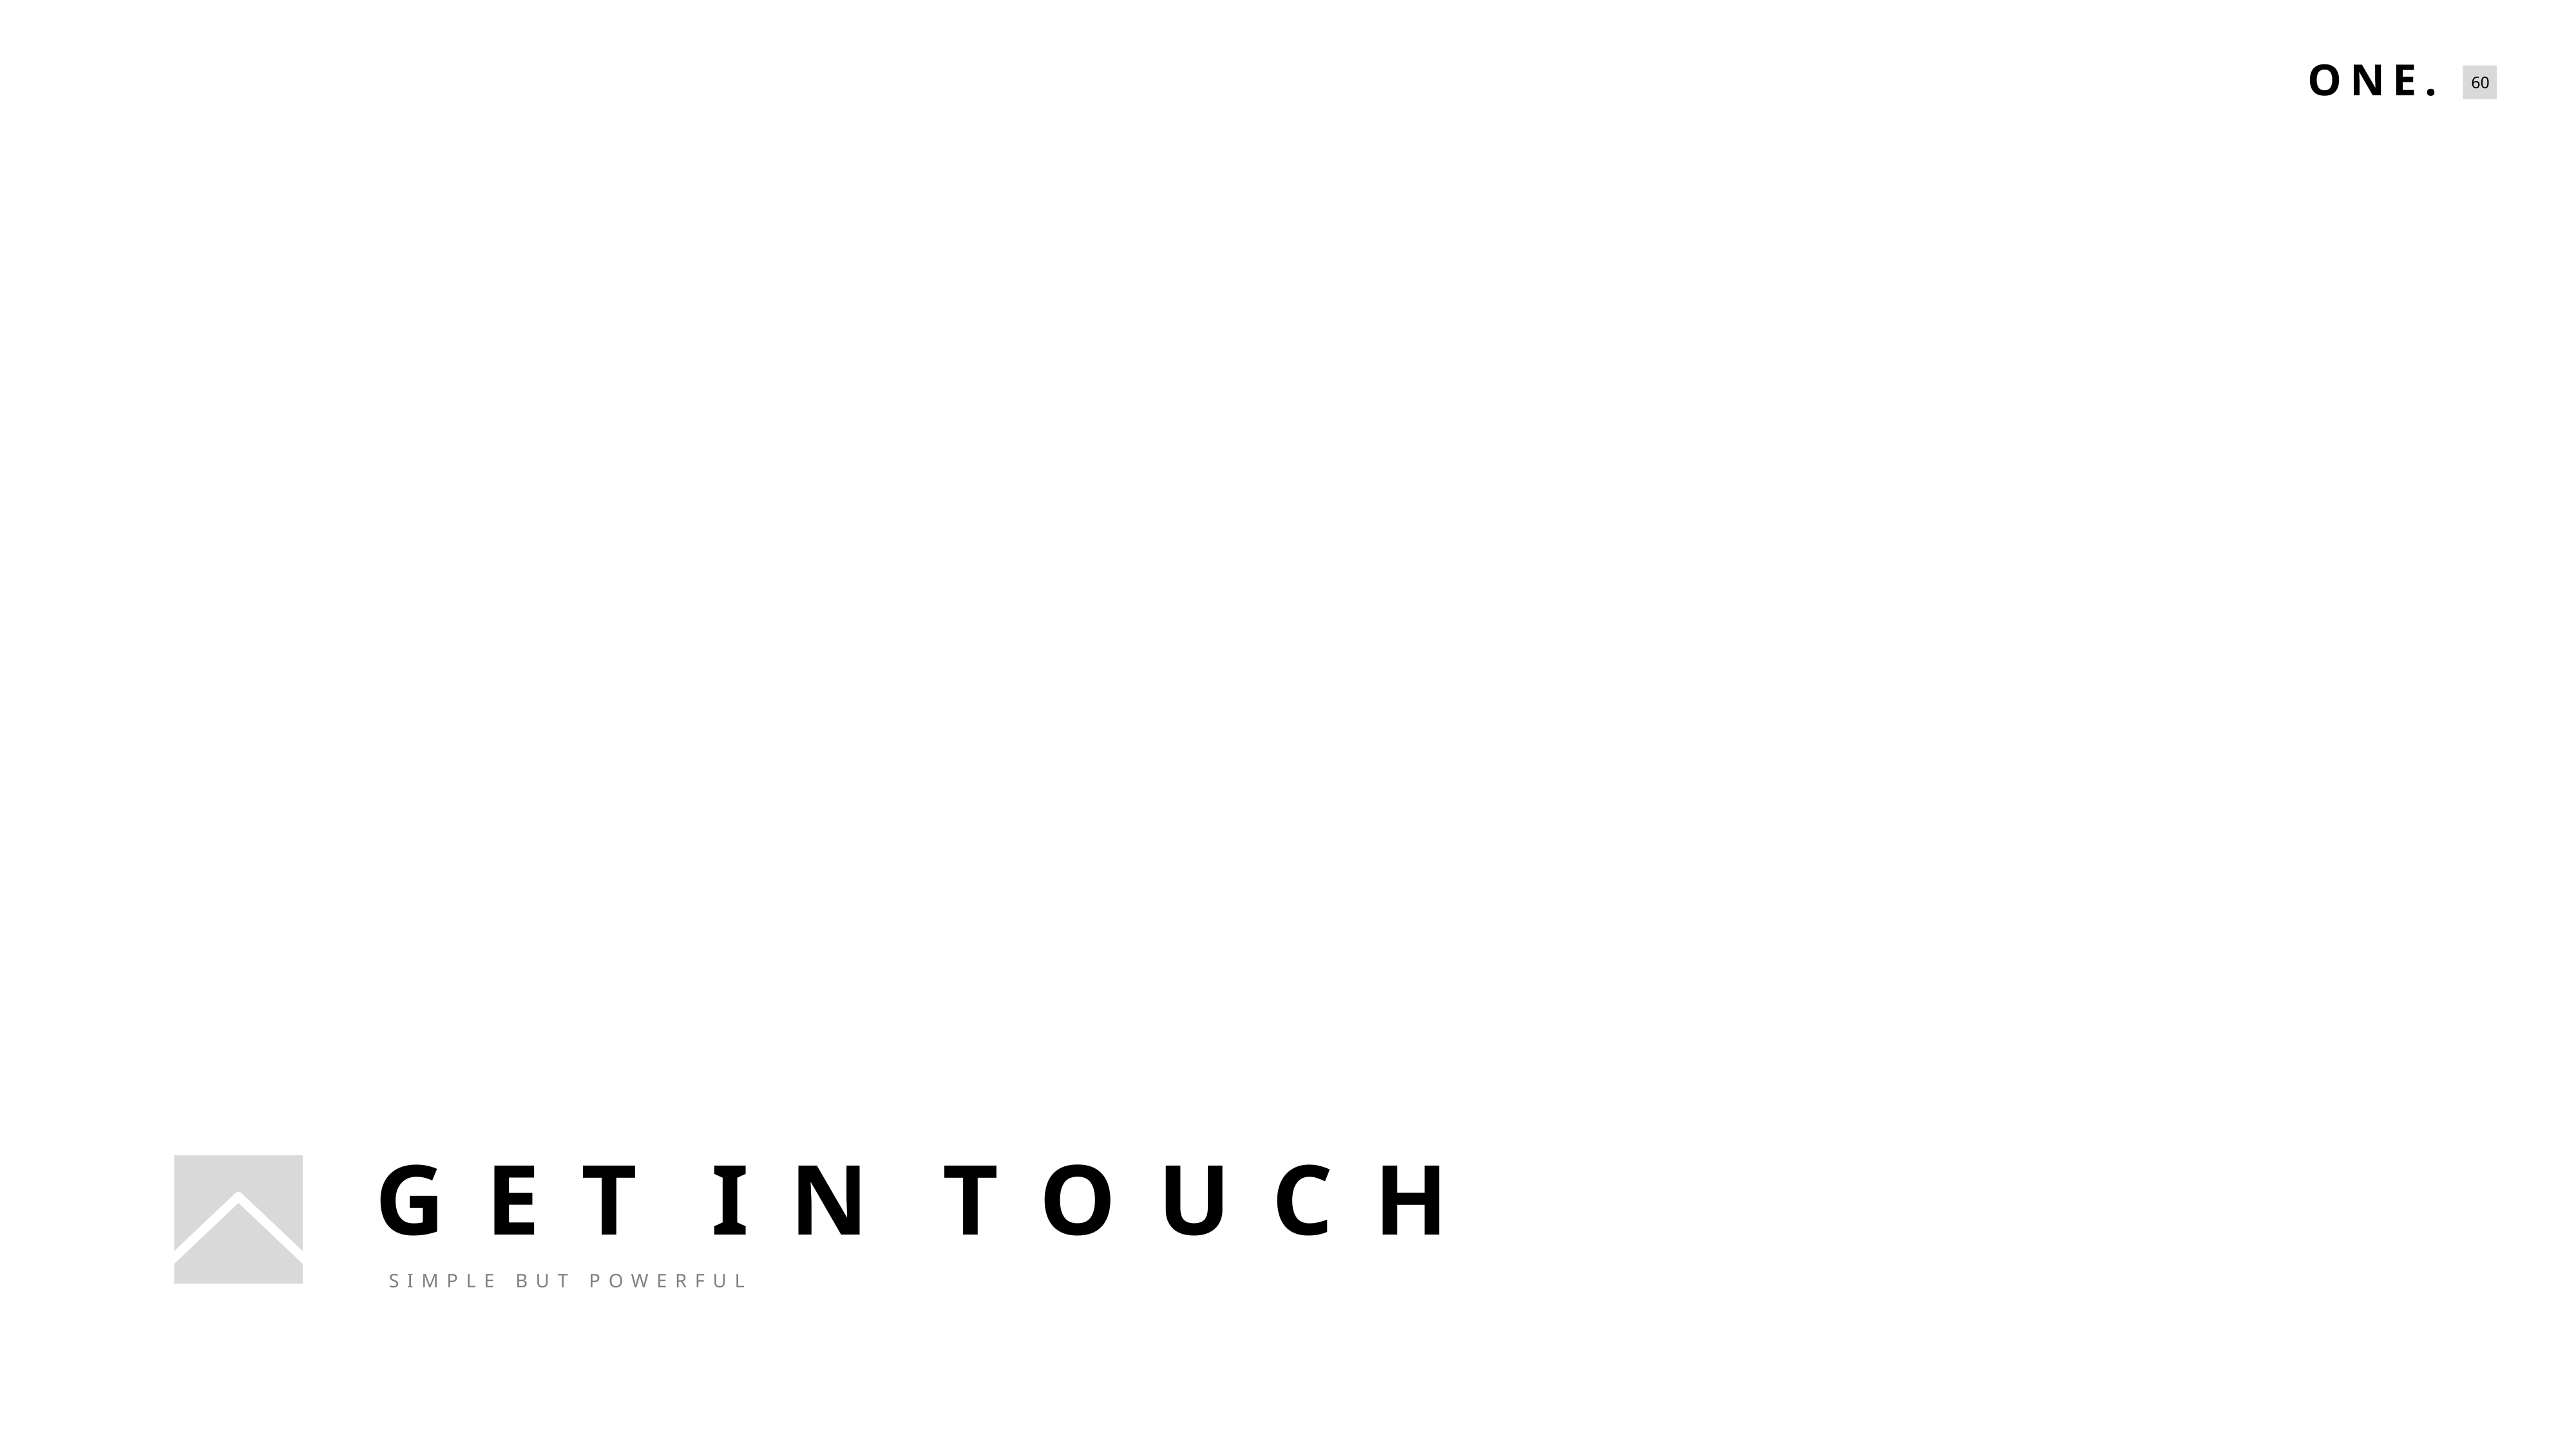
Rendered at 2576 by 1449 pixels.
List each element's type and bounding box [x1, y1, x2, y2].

text_box [146, 1155, 330, 1284]
text_box [365, 1133, 1539, 1297]
